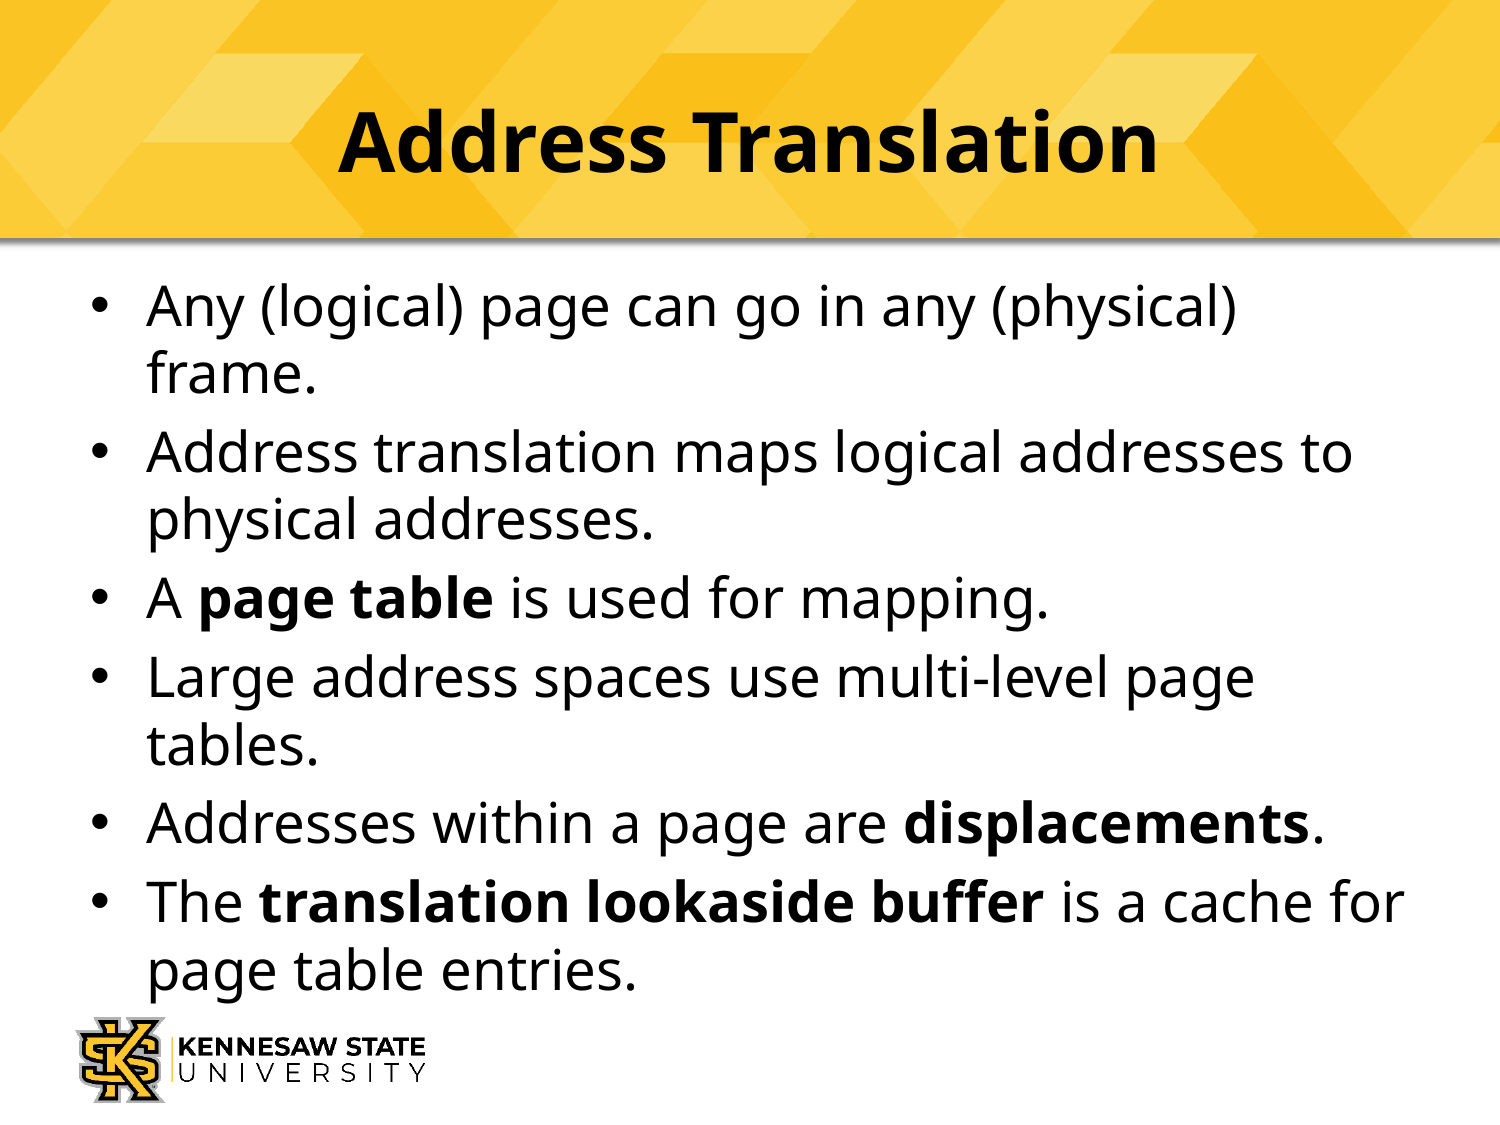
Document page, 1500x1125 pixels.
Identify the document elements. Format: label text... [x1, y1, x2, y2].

picture [75, 1017, 425, 1103]
list Any (logical) page can go in any (physical) frame. Address translation maps logical addresses to physical addresses. A page table is used for mapping. Large address spaces use multi-level page tables. Addresses within a page are displacements. The translation lookaside buffer is a cache for page table entries. [75, 262, 1425, 1005]
title Address Translation [75, 45, 1425, 233]
picture [0, 0, 1500, 251]
